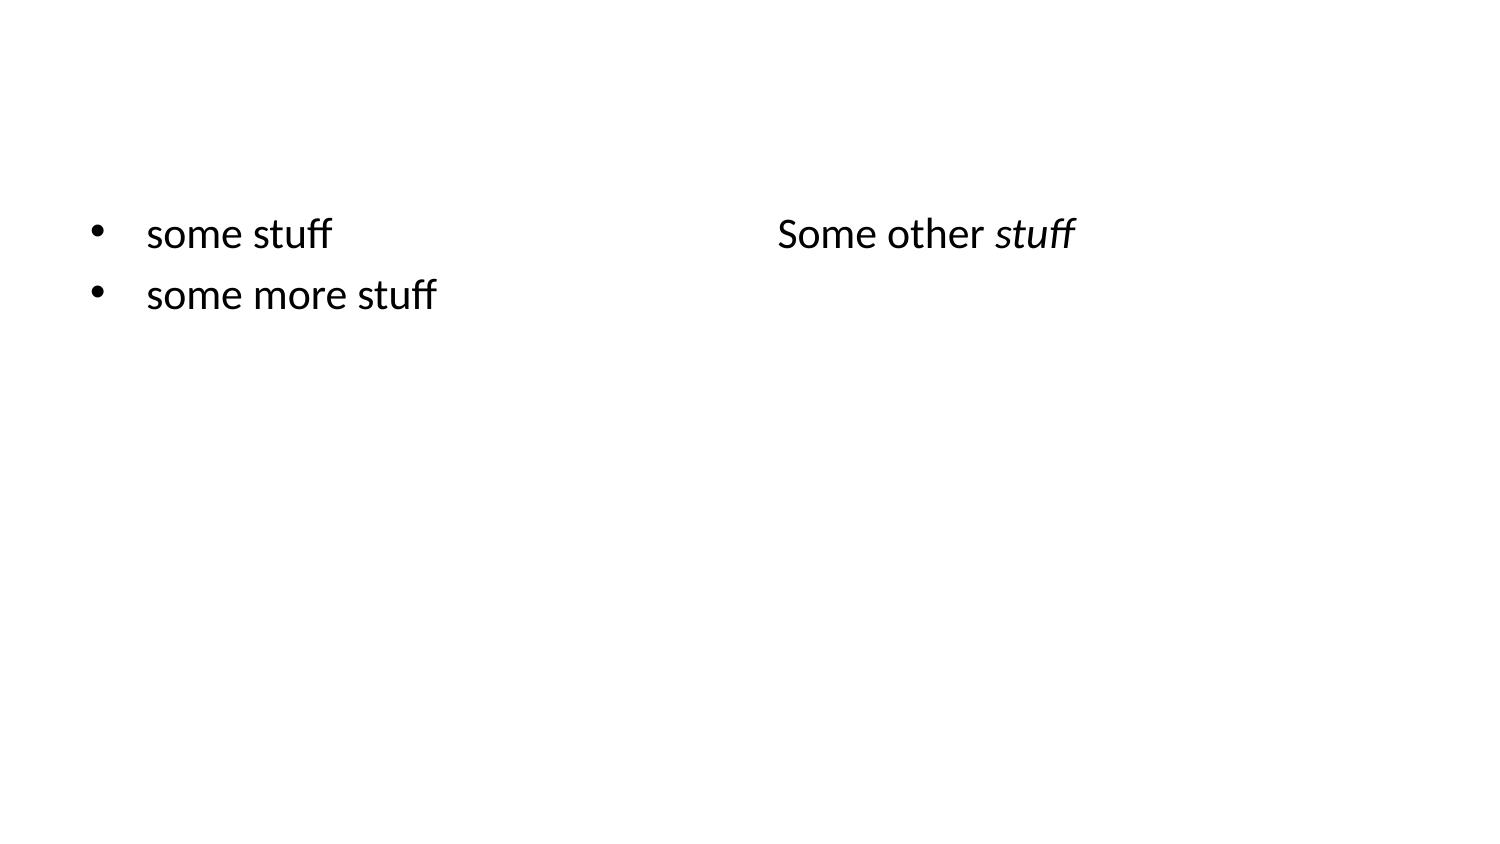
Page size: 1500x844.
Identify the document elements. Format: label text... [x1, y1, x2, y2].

list some stuff some more stuff [75, 196, 738, 754]
list Some other stuff [762, 196, 1425, 754]
